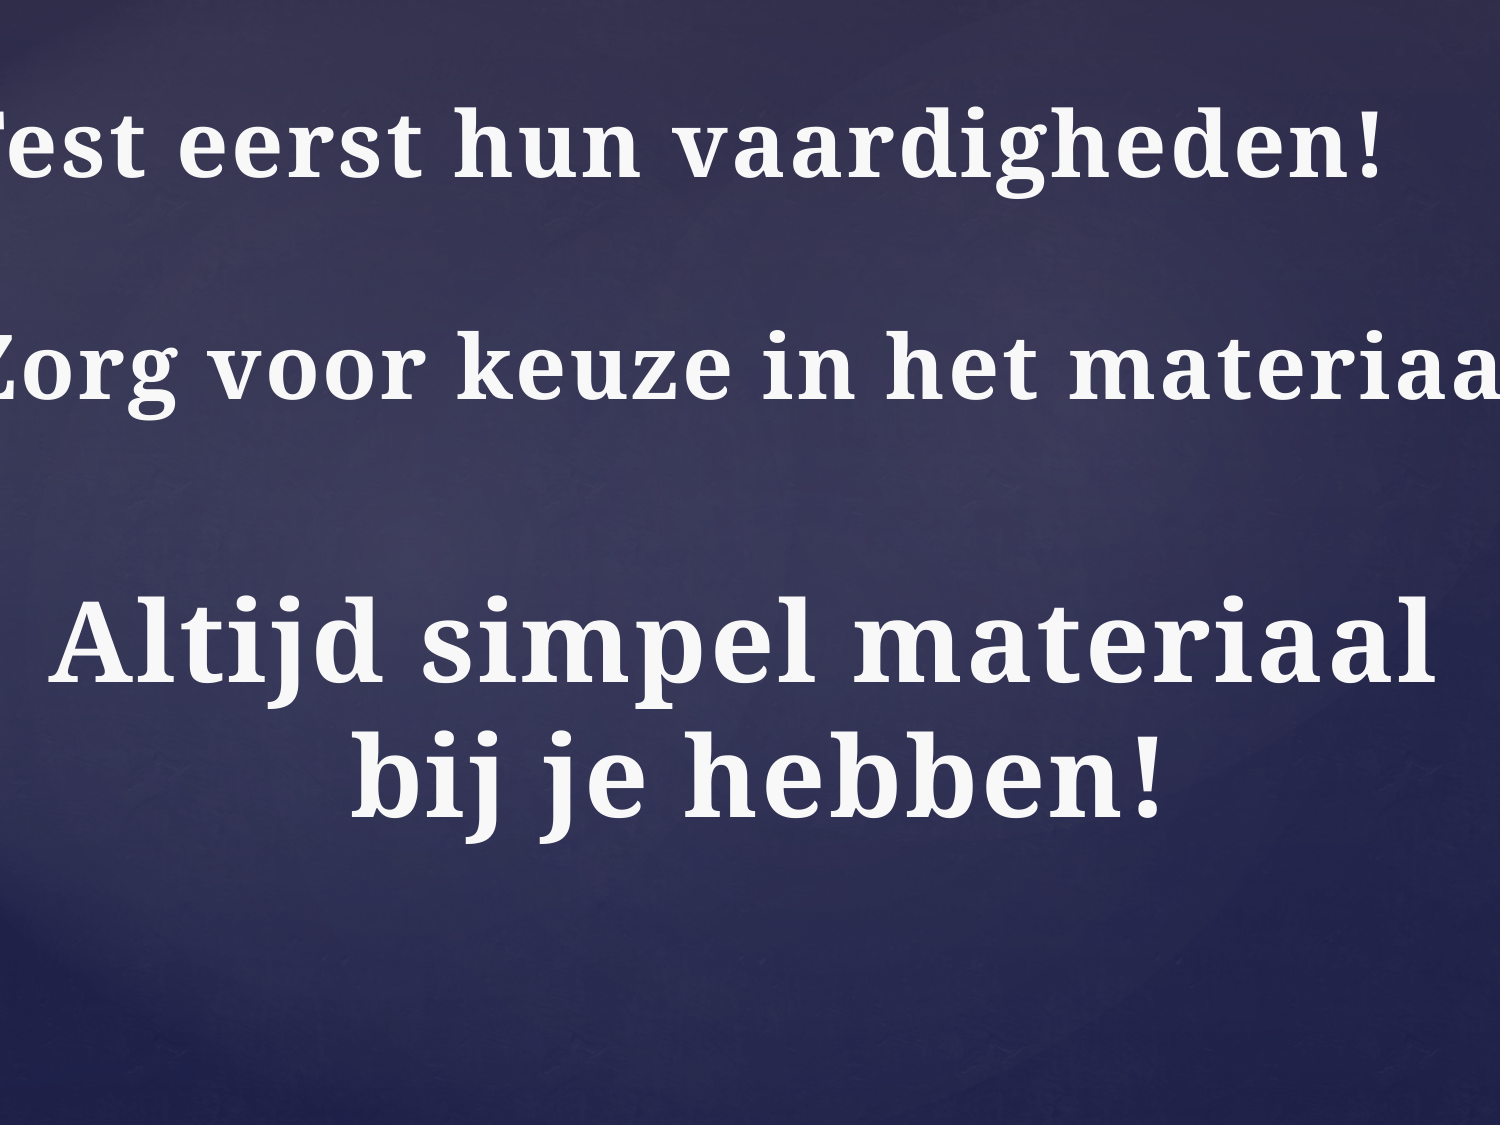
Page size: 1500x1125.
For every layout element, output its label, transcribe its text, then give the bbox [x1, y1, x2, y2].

text_box Zorg voor keuze in het materiaal. [0, 302, 1500, 426]
text_box Test eerst hun vaardigheden! [0, 78, 1406, 204]
text_box Altijd simpel materiaal bij je hebben! [33, 562, 1455, 848]
